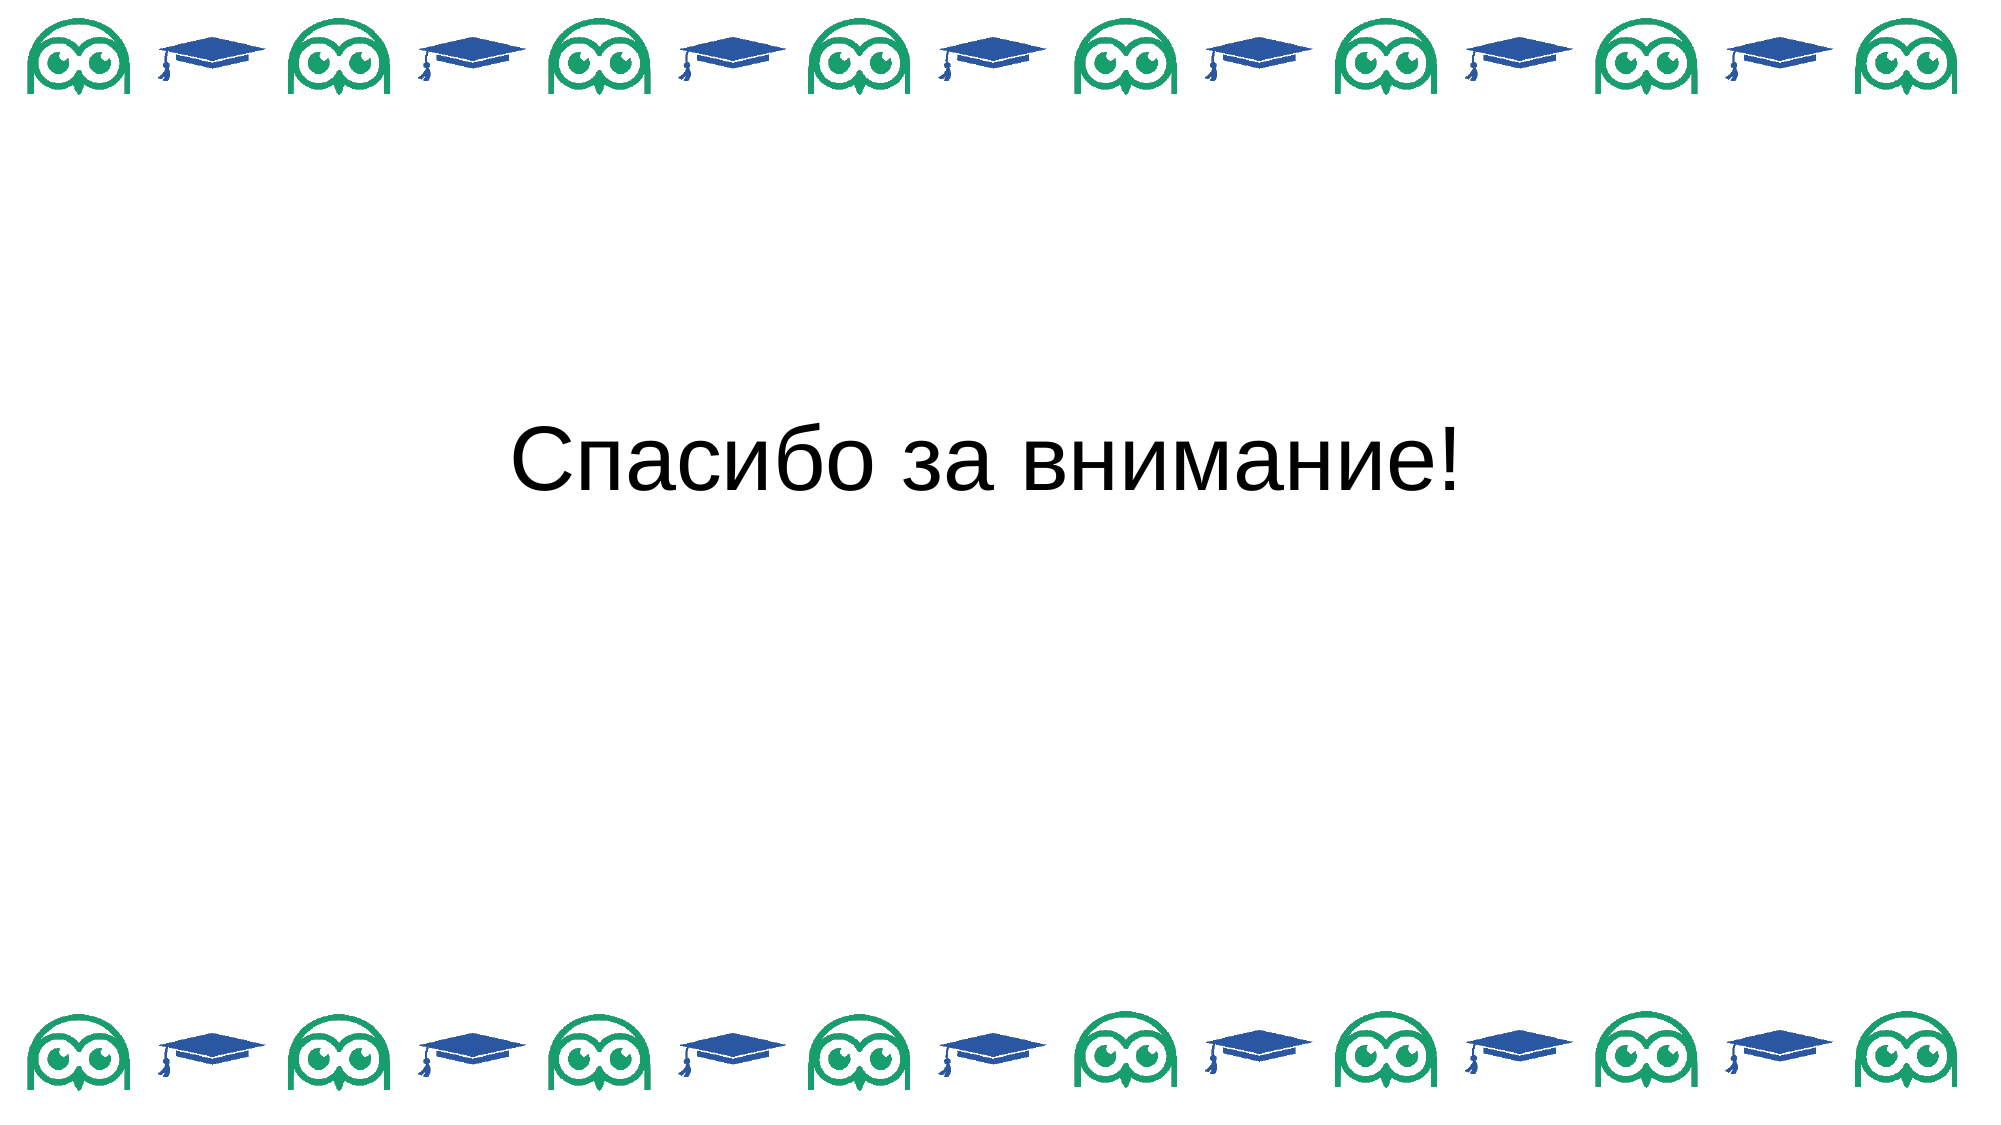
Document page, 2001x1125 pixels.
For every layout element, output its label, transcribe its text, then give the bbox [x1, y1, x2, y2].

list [0, 18, 1047, 106]
title Спасибо за внимание! [124, 352, 1850, 570]
picture [1047, 18, 1986, 103]
picture [0, 1011, 1986, 1102]
